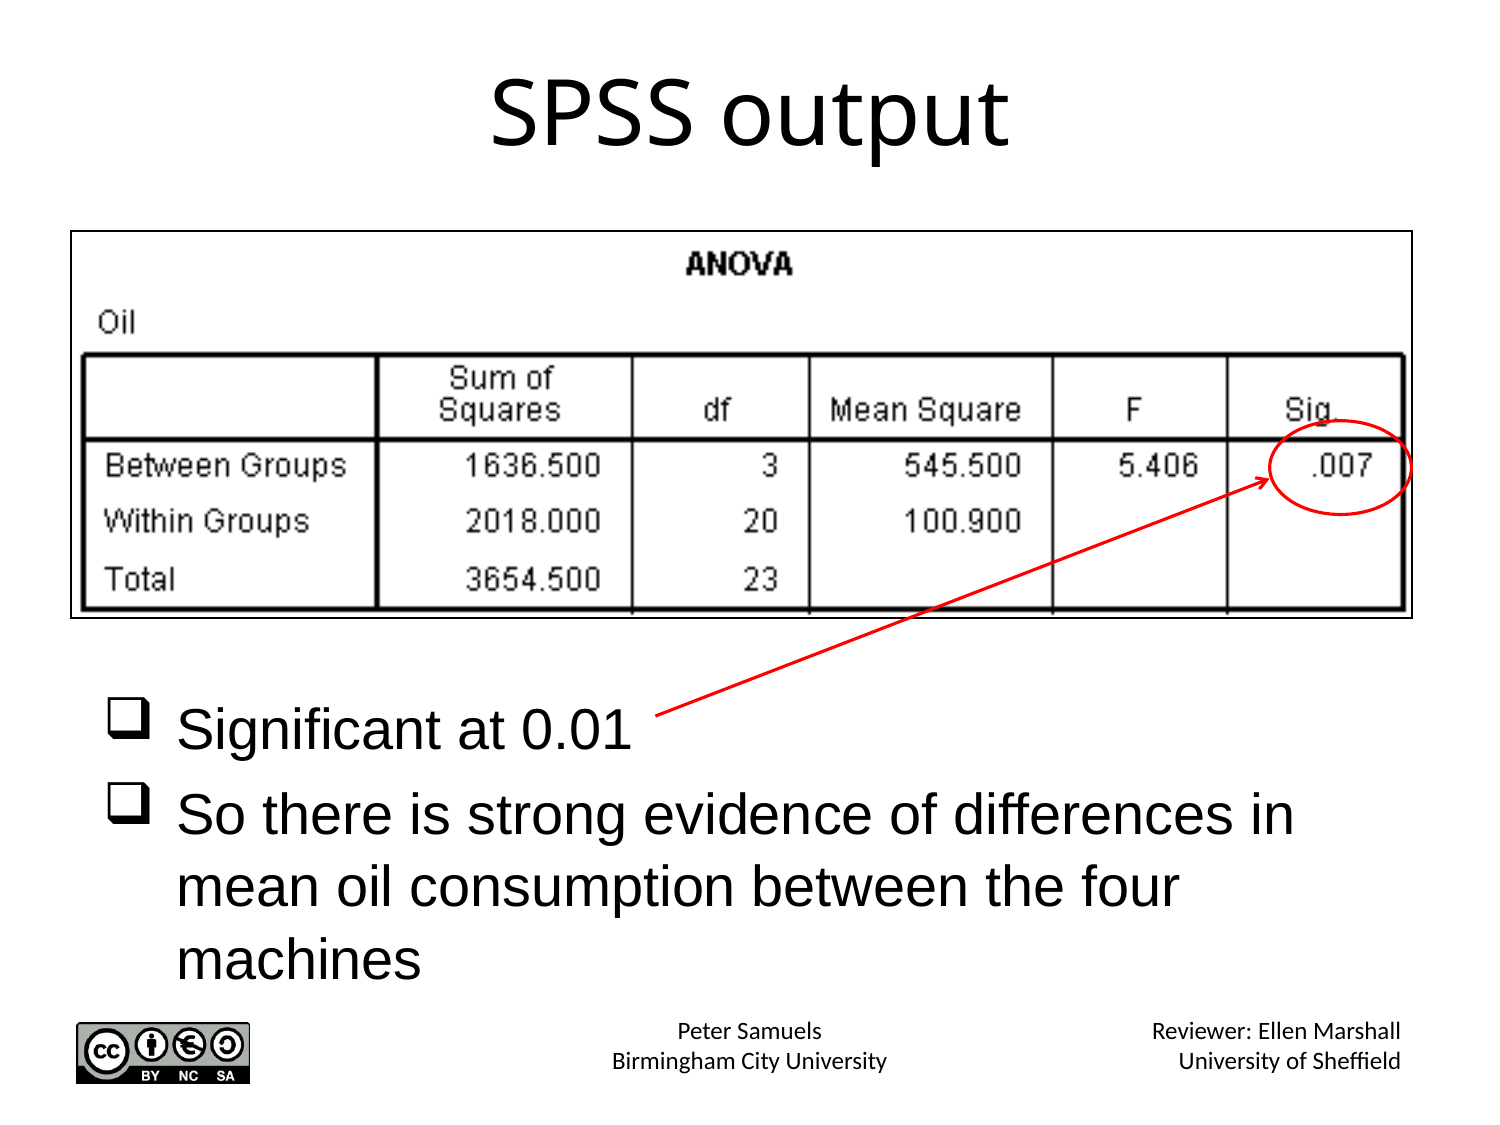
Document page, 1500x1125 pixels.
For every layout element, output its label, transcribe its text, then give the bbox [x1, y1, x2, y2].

list Significant at 0.01 So there is strong evidence of differences in mean oil consumption between the four machines [88, 680, 1434, 1000]
picture [76, 1022, 251, 1084]
text_box Reviewer: Ellen Marshall University of Sheffield [1038, 1007, 1417, 1083]
picture [71, 231, 1412, 618]
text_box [655, 478, 1270, 717]
title SPSS output [75, 45, 1425, 173]
text_box Peter Samuels Birmingham City University [549, 1007, 951, 1083]
